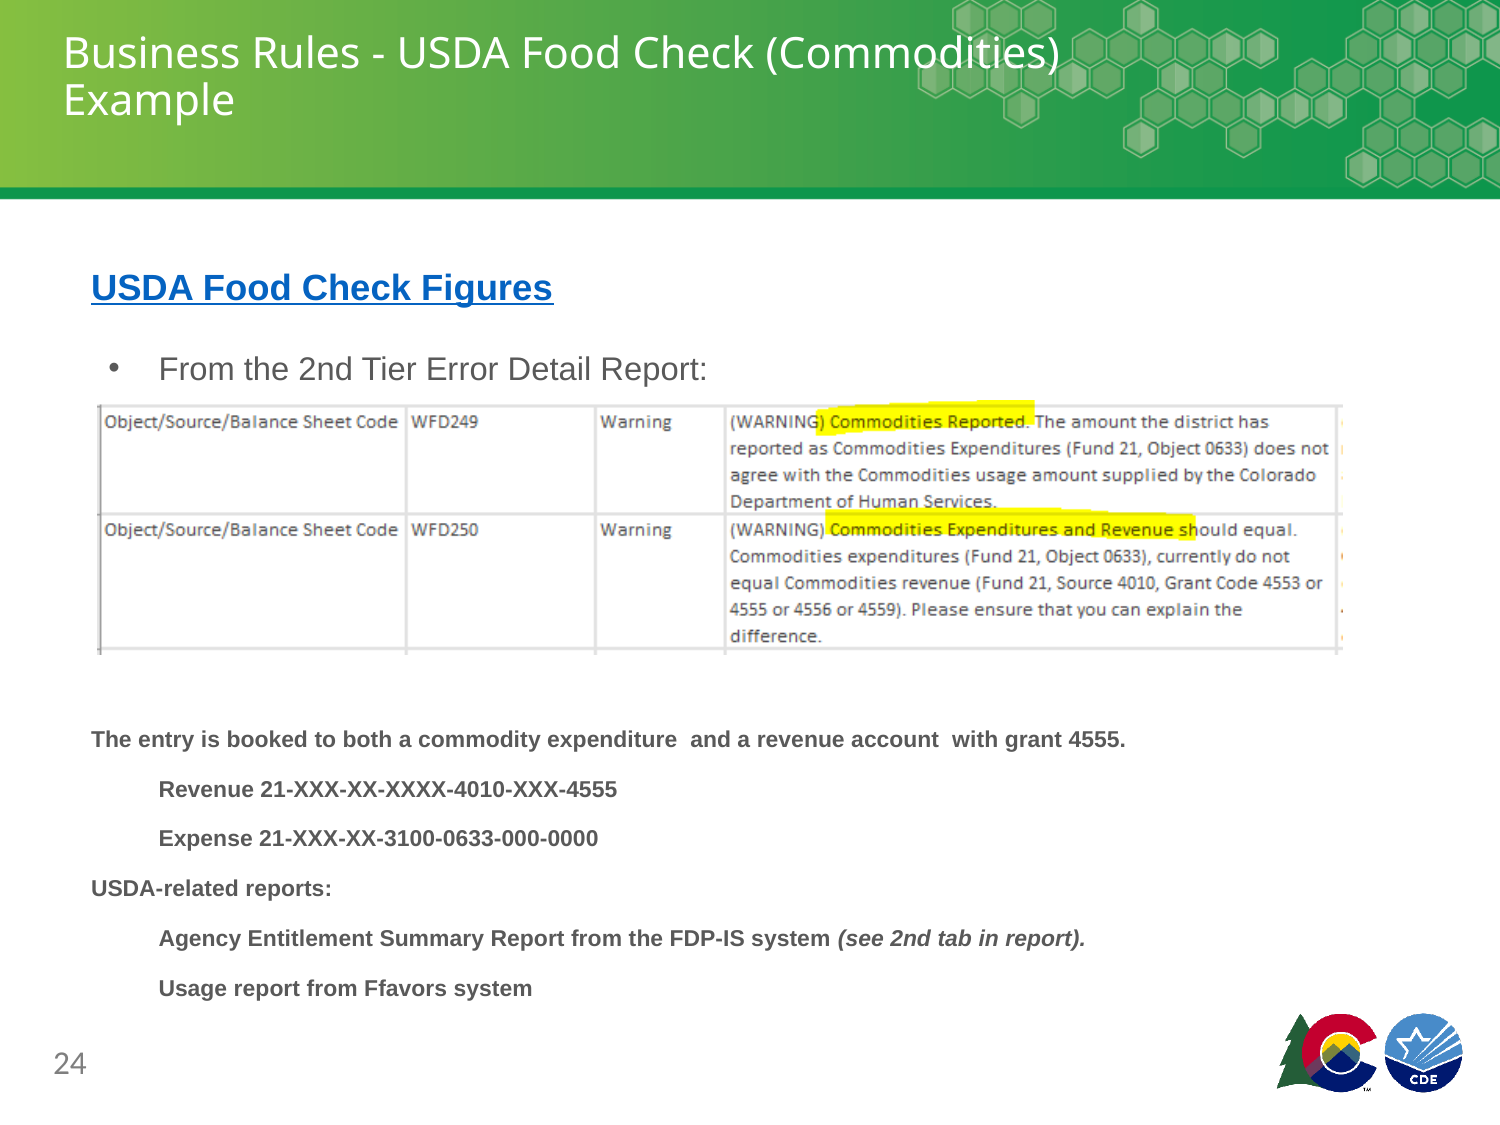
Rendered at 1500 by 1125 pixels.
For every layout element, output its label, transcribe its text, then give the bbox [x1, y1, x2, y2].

picture [97, 399, 1344, 656]
picture [0, 0, 1500, 200]
picture [1275, 1012, 1463, 1093]
list USDA Food Check Figures From the 2nd Tier Error Detail Report: The entry is booked to both a commodity expenditure and a revenue account with grant 4555. Revenue 21-XXX-XX-XXXX-4010-XXX-4555 Expense 21-XXX-XX-3100-0633-000-0000 USDA-related reports: Agency Entitlement Summary Report from the FDP-IS system (see 2nd tab in report). Usage report from Ffavors system [91, 263, 1350, 1011]
title Business Rules - USDA Food Check (Commodities) Example [62, 31, 1426, 127]
slide_number 24 [38, 1033, 376, 1094]
